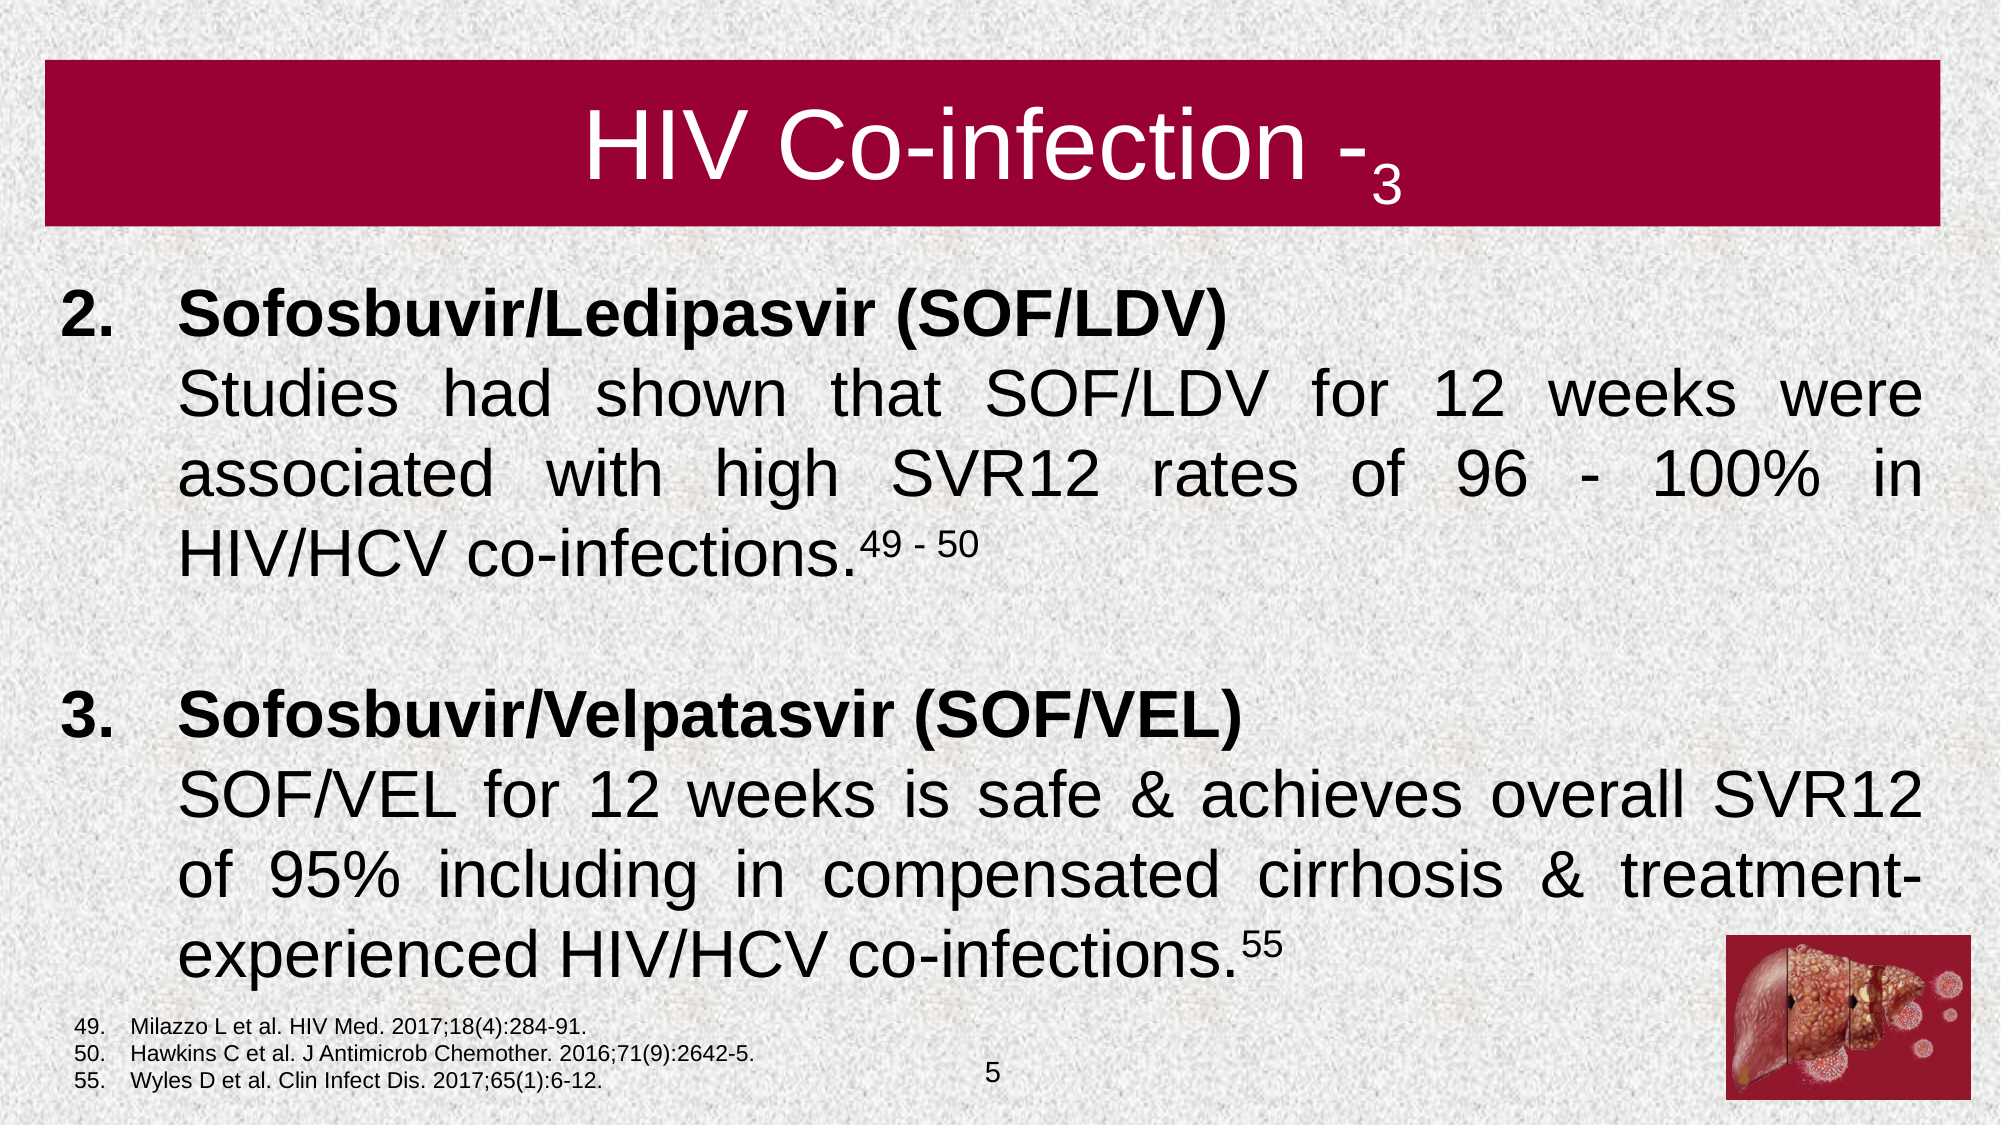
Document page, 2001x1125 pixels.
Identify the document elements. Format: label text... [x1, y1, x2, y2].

text_box HIV Co-infection -3 [45, 59, 1941, 227]
picture [0, 0, 2001, 1125]
text_box 5 [759, 1040, 1227, 1101]
list Sofosbuvir/Ledipasvir (SOF/LDV) Studies had shown that SOF/LDV for 12 weeks were associated with high SVR12 rates of 96 - 100% in HIV/HCV co-infections.49 - 50 Sofosbuvir/Velpatasvir (SOF/VEL) SOF/VEL for 12 weeks is safe & achieves overall SVR12 of 95% including in compensated cirrhosis & treatment-experienced HIV/HCV co-infections.55 [45, 262, 1941, 1005]
text_box Milazzo L et al. HIV Med. 2017;18(4):284-91. Hawkins C et al. J Antimicrob Chemother. 2016;71(9):2642-5. Wyles D et al. Clin Infect Dis. 2017;65(1):6-12. [57, 1003, 1239, 1102]
